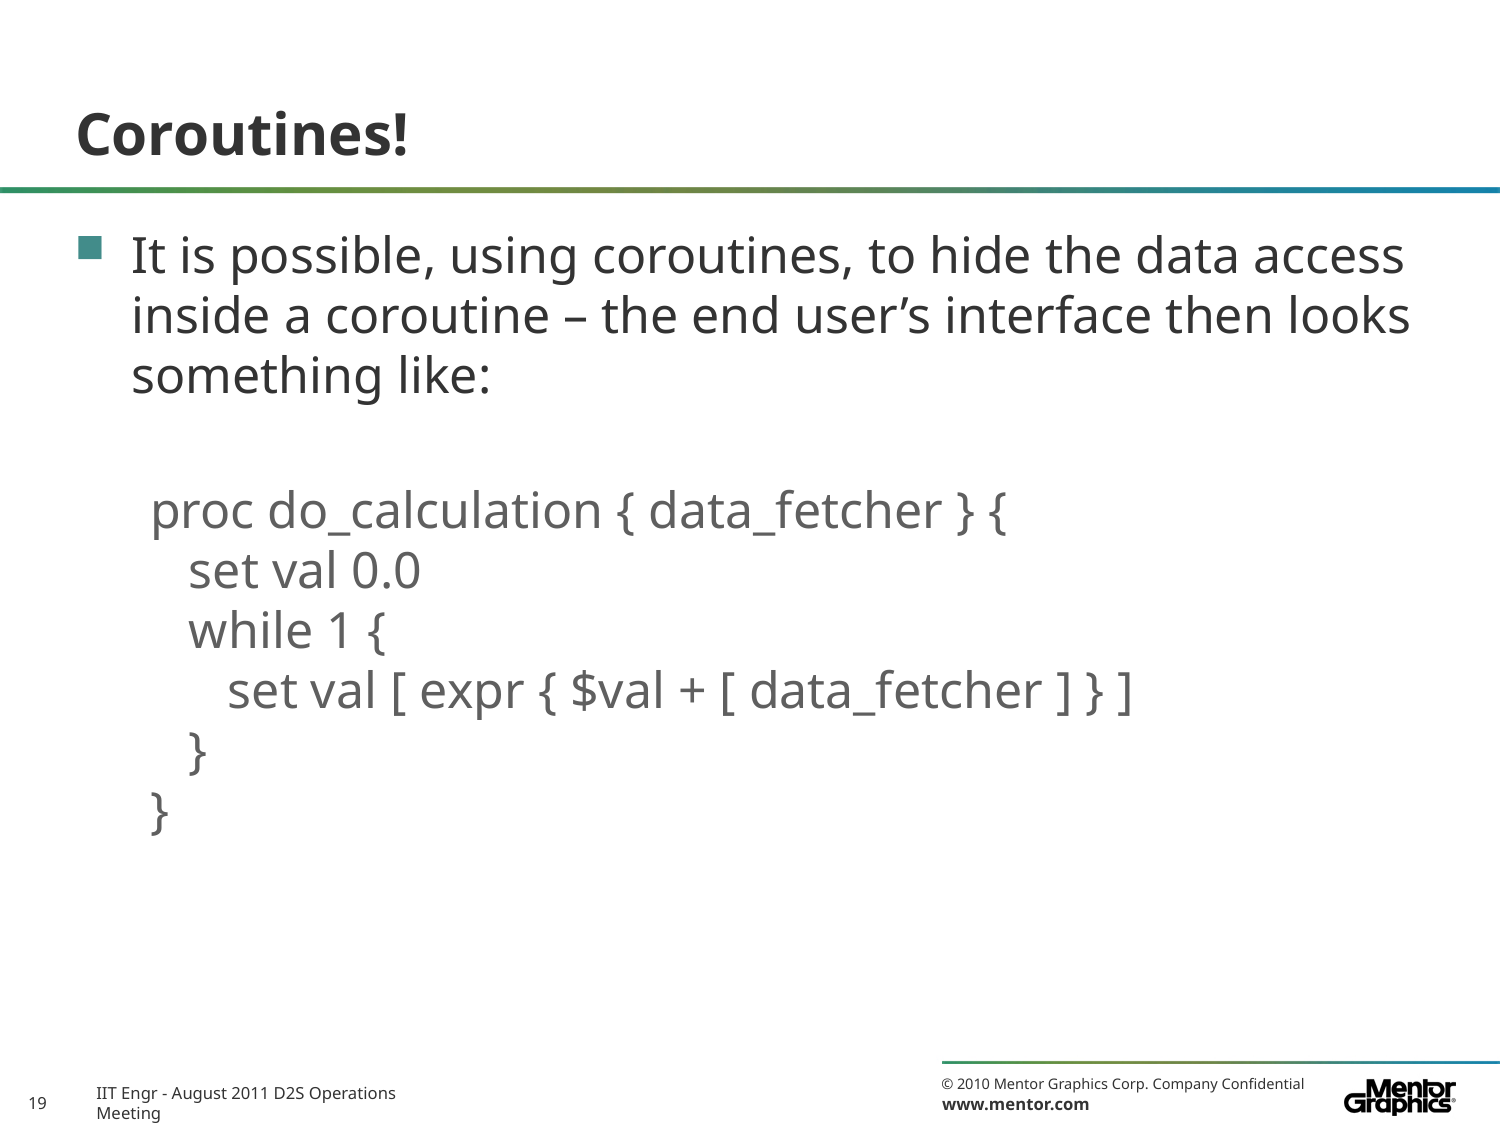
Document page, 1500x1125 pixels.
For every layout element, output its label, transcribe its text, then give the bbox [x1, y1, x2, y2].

footer IIT Engr - August 2011 D2S Operations Meeting [80, 1074, 469, 1111]
list It is possible, using coroutines, to hide the data access inside a coroutine – the end user’s interface then looks something like: proc do_calculation { data_fetcher } { set val 0.0 while 1 { set val [ expr { $val + [ data_fetcher ] } ] } } [0, 215, 1500, 1048]
picture [0, 1048, 1500, 1125]
title Coroutines! [0, 0, 1500, 176]
picture [0, 176, 1500, 215]
